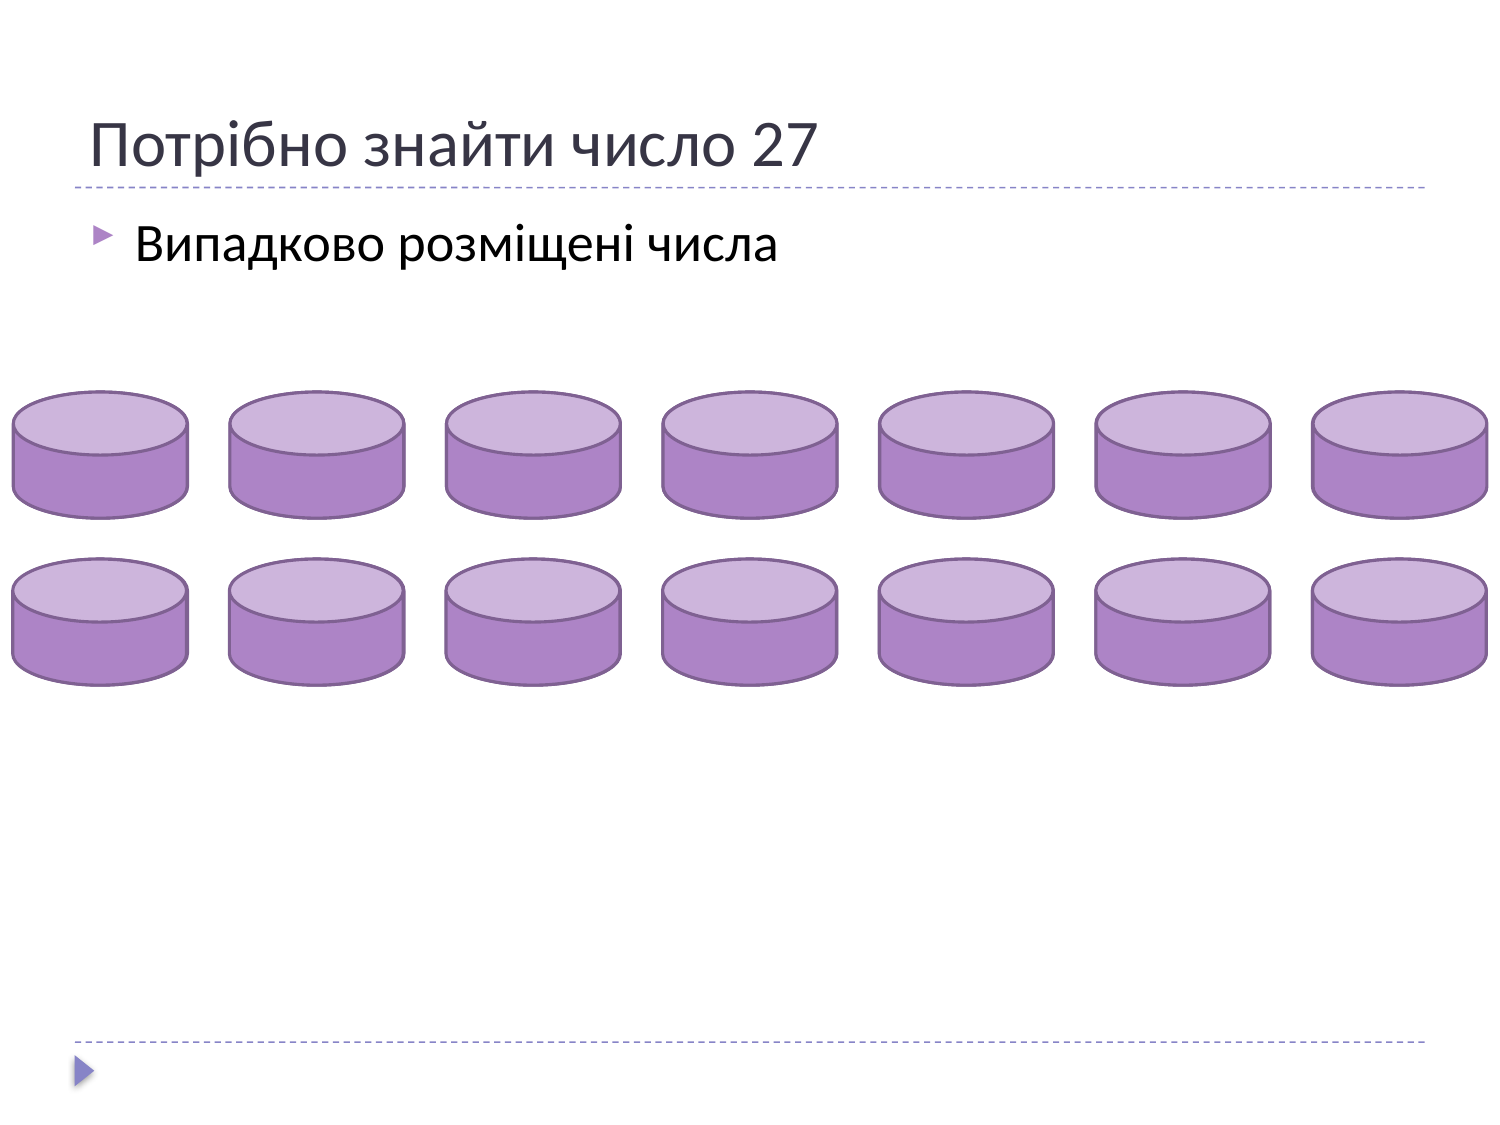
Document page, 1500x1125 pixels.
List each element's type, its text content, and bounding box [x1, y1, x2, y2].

text_box [1094, 557, 1272, 687]
list Випадково розміщені числа [75, 200, 1425, 352]
text_box [1311, 390, 1489, 520]
title Потрібно знайти число 27 [75, 24, 1425, 188]
text_box [444, 557, 622, 687]
text_box [1310, 557, 1488, 687]
text_box [227, 557, 405, 687]
text_box [661, 557, 839, 687]
text_box [661, 390, 839, 520]
text_box [11, 557, 189, 687]
text_box [877, 557, 1055, 687]
text_box [11, 390, 189, 520]
text_box [1094, 390, 1272, 520]
text_box [228, 390, 406, 520]
text_box [444, 390, 622, 520]
text_box [878, 390, 1056, 520]
